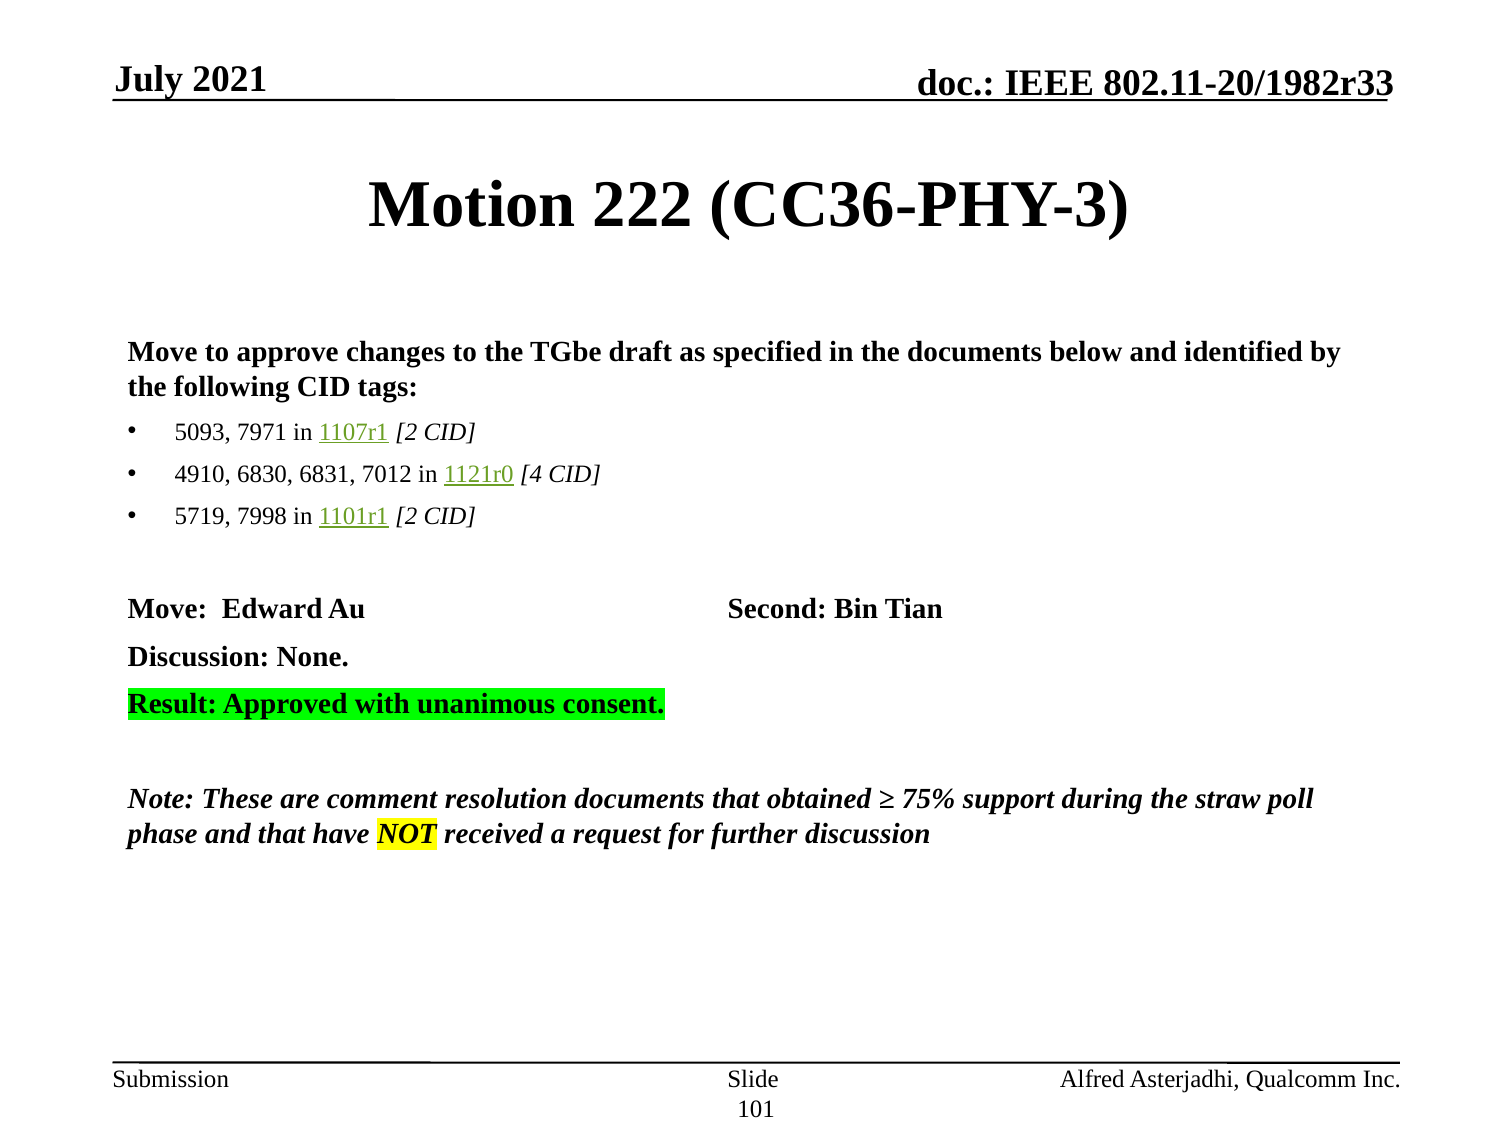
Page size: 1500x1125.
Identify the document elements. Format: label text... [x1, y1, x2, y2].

slide_number Slide 101 [712, 1061, 800, 1123]
list Move to approve changes to the TGbe draft as specified in the documents below and identified by the following CID tags: 5093, 7971 in 1107r1 [2 CID] 4910, 6830, 6831, 7012 in 1121r0 [4 CID] 5719, 7998 in 1101r1 [2 CID] Move: Edward Au Second: Bin Tian Discussion: None. Result: Approved with unanimous consent. Note: These are comment resolution documents that obtained ≥ 75% support during the straw poll phase and that have NOT received a request for further discussion [112, 324, 1388, 1063]
footer Alfred Asterjadhi, Qualcomm Inc. [878, 1061, 1402, 1093]
title Motion 222 (CC36-PHY-3) [112, 112, 1388, 288]
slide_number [114, 54, 423, 100]
